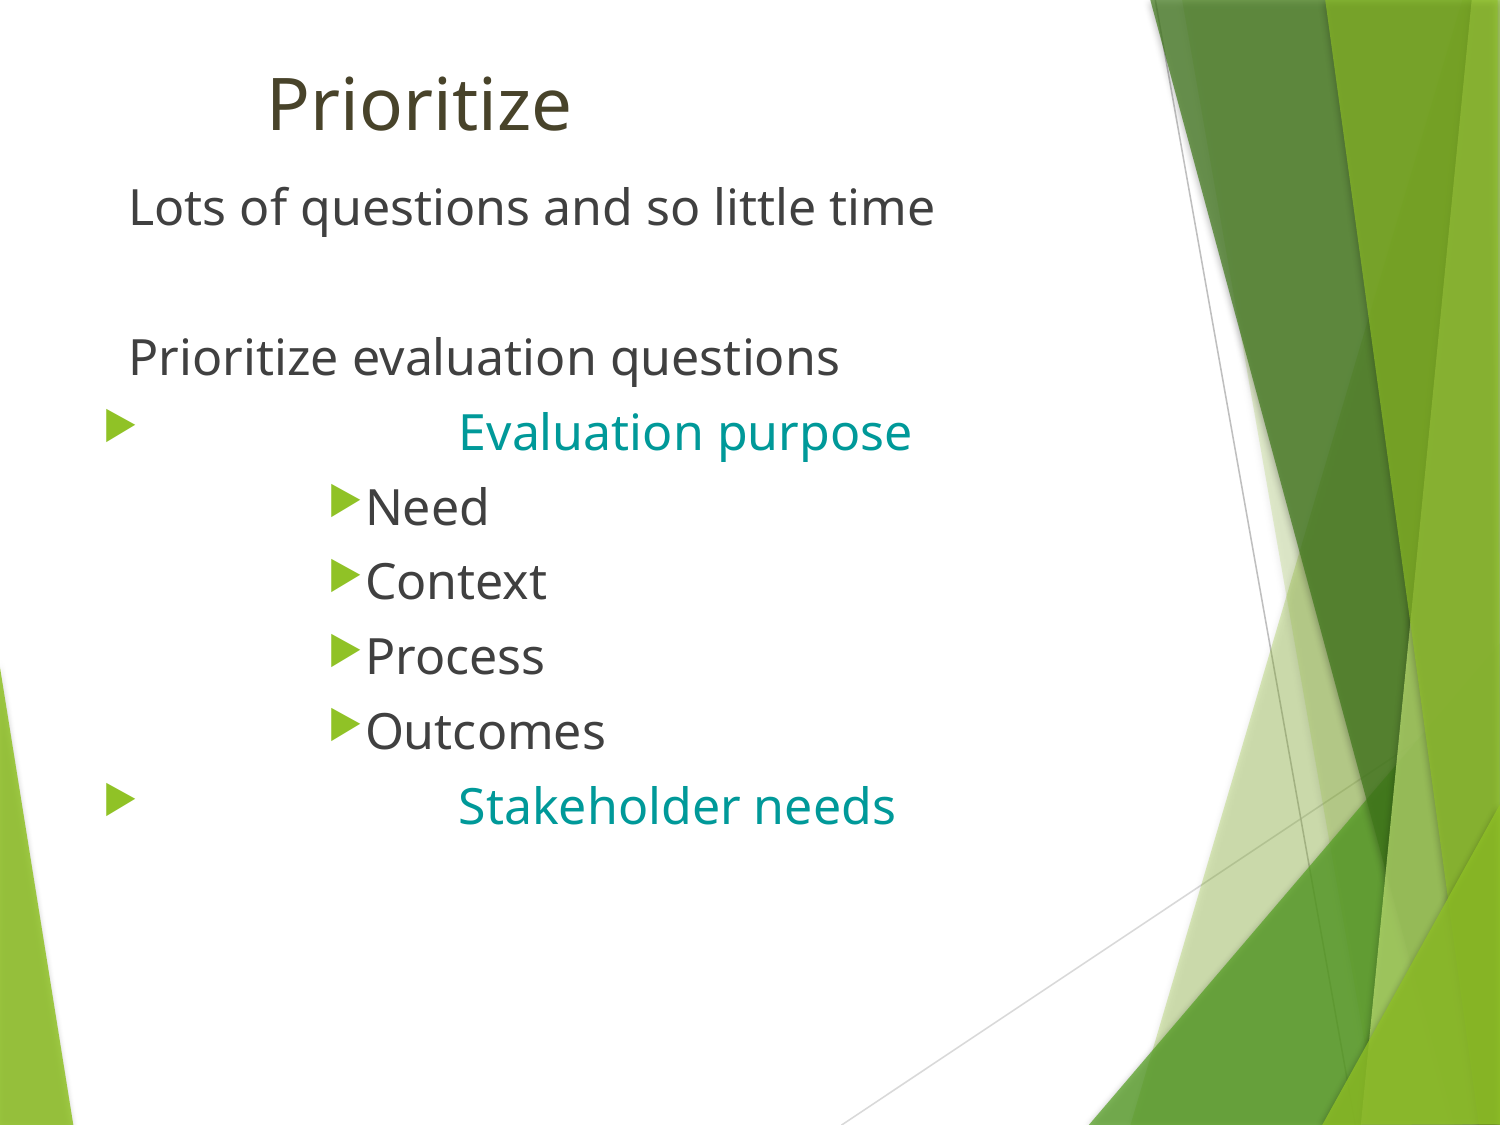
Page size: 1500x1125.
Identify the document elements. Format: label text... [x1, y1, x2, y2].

list Lots of questions and so little time Prioritize evaluation questions Evaluation purpose Need Context Process Outcomes Stakeholder needs [87, 174, 1400, 1000]
title Prioritize [50, 50, 588, 238]
